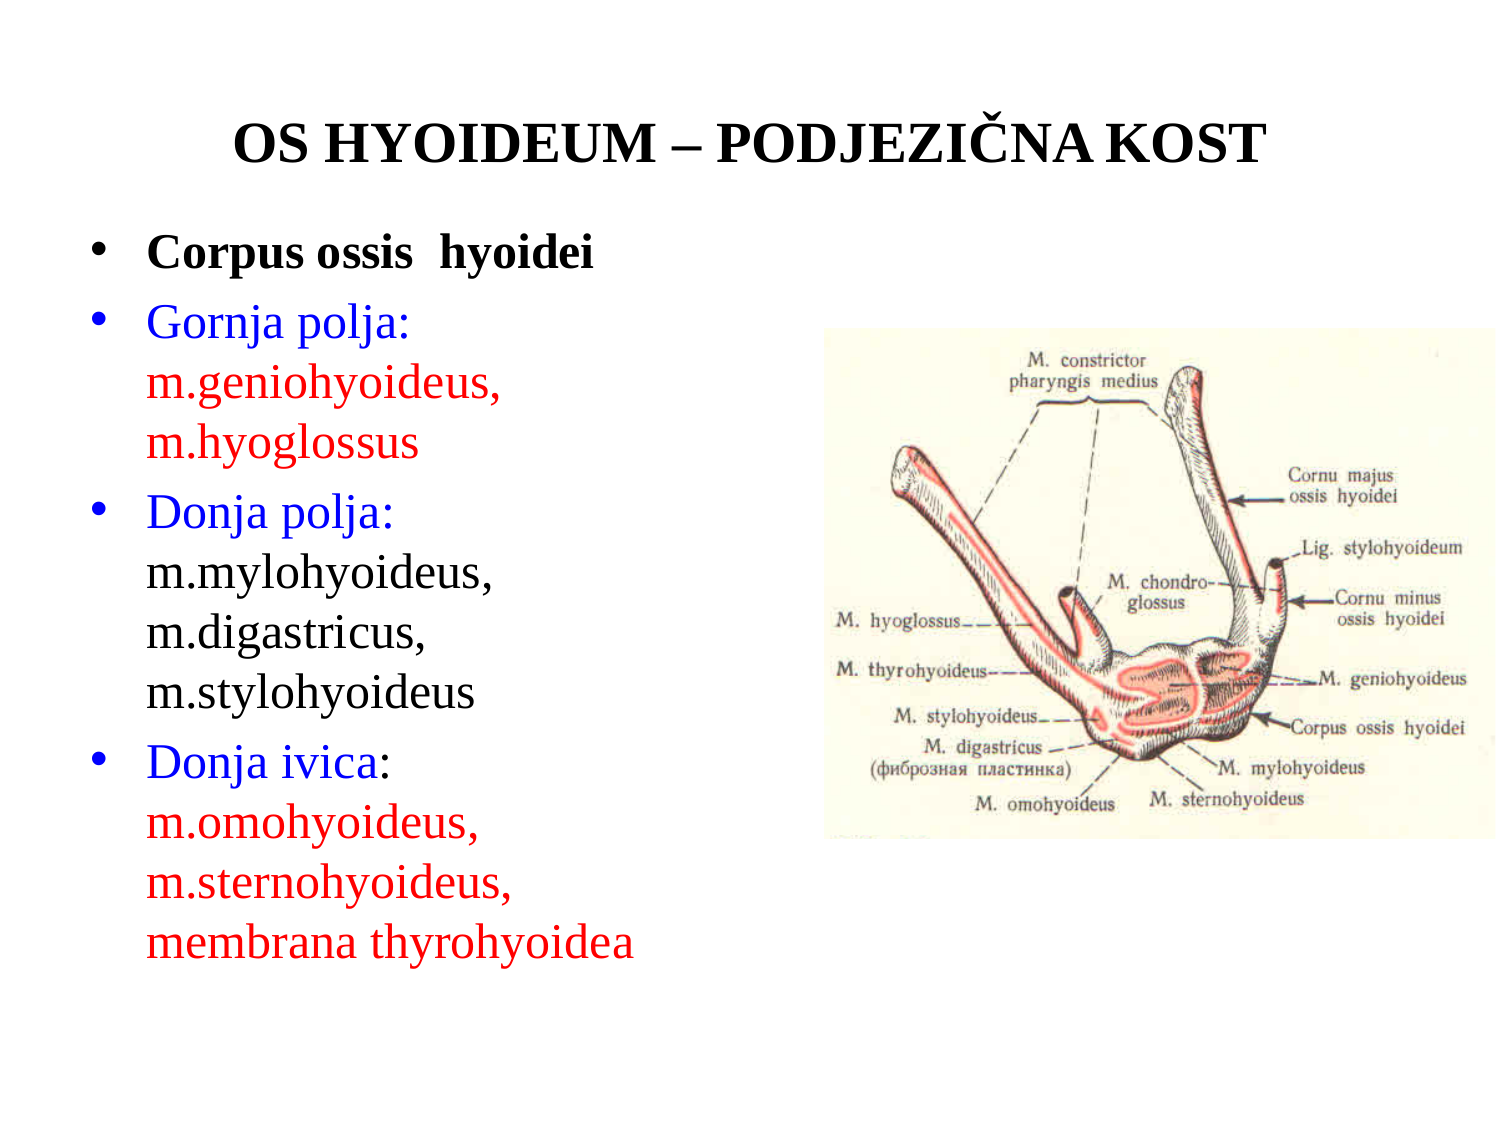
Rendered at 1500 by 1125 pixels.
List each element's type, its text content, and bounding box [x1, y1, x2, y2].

list Corpus ossis hyoidei Gornja polja: m.geniohyoideus, m.hyoglossus Donja polja: m.mylohyoideus, m.digastricus, m.stylohyoideus Donja ivica: m.omohyoideus, m.sternohyoideus, membrana thyrohyoidea [75, 210, 738, 1005]
title OS HYOIDEUM – PODJEZIČNA KOST [75, 45, 1425, 233]
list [823, 327, 1496, 839]
